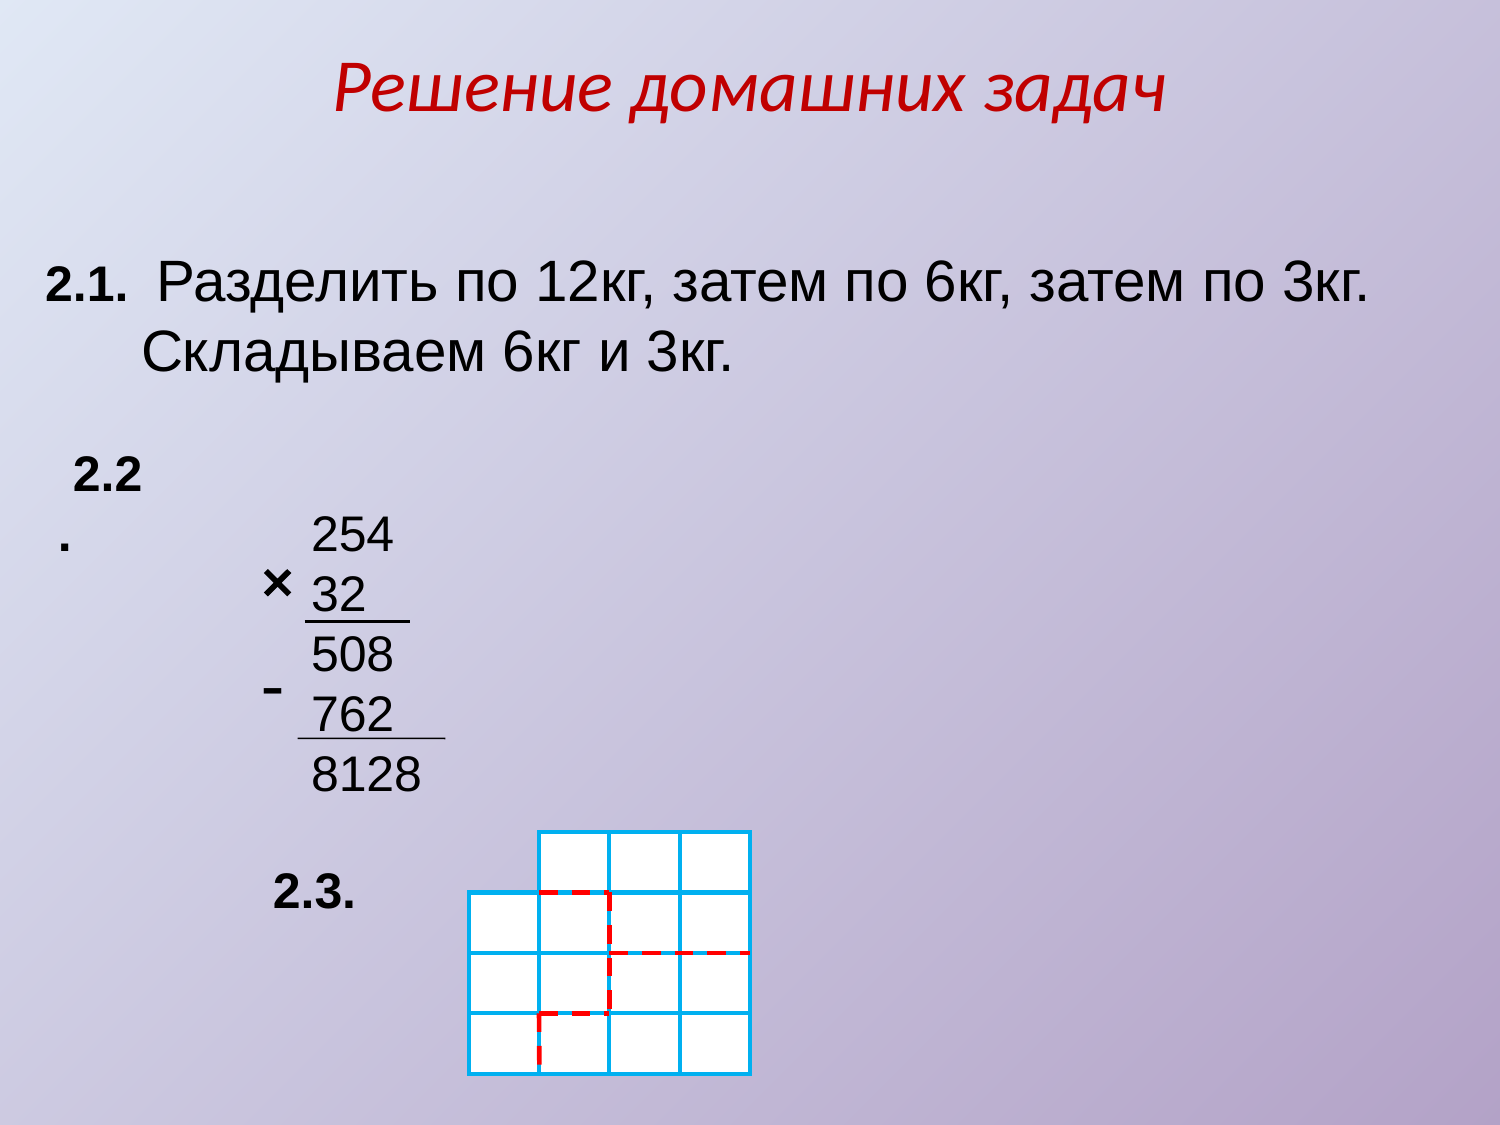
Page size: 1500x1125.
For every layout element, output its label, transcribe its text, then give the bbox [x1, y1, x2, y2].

text_box 2.3. [257, 850, 399, 926]
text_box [245, 491, 481, 811]
title Решение домашних задач [75, 45, 1425, 233]
text_box 2.1. Разделить по 12кг, затем по 6кг, затем по 3кг. Складываем 6кг и 3кг. [23, 235, 1442, 390]
text_box 2.2. [42, 464, 171, 585]
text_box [468, 831, 751, 1074]
